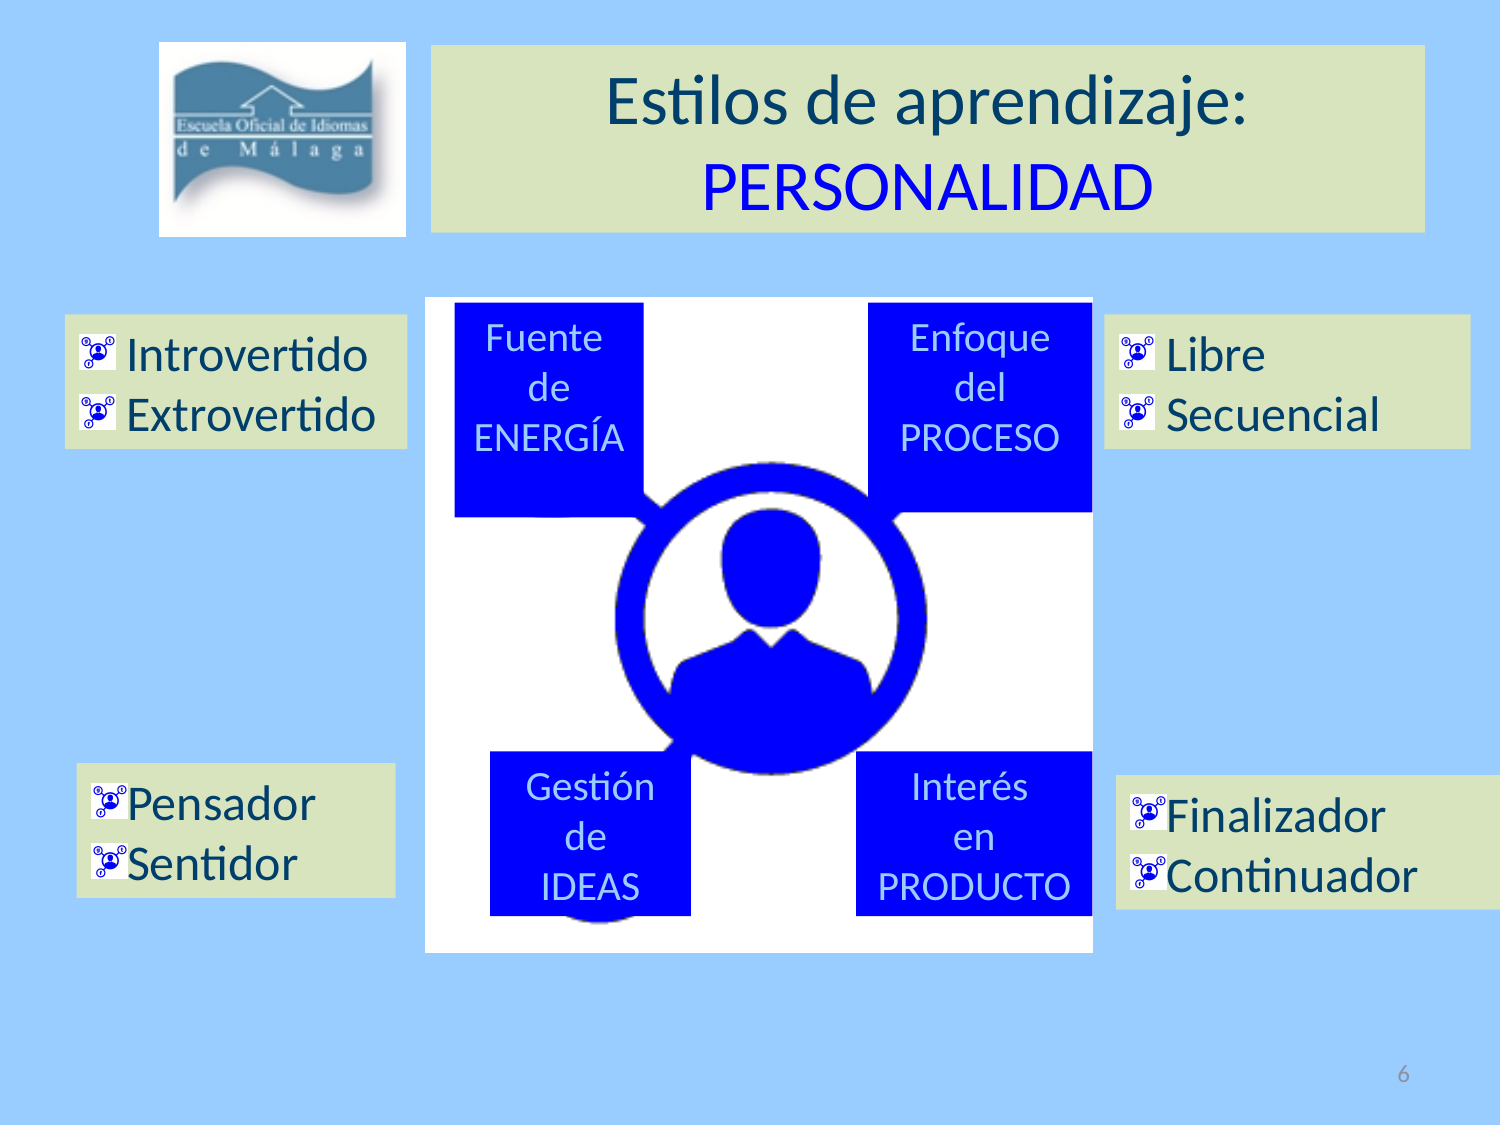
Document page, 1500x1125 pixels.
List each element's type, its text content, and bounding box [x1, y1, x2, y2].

picture [1130, 794, 1167, 830]
picture [79, 394, 116, 430]
text_box Libre Secuencial [1104, 314, 1471, 450]
title Estilos de aprendizaje: PERSONALIDAD [431, 45, 1425, 233]
slide_number 6 [1074, 1042, 1425, 1103]
picture [1119, 334, 1155, 370]
picture [79, 334, 116, 370]
picture [1130, 854, 1167, 890]
text_box Pensador Sentidor [76, 763, 396, 898]
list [425, 296, 1093, 953]
picture [1119, 394, 1155, 430]
picture [159, 42, 406, 237]
text_box Introvertido Extrovertido [64, 314, 408, 450]
picture [91, 783, 128, 819]
text_box Finalizador Continuador [1116, 775, 1500, 910]
picture [91, 843, 128, 879]
